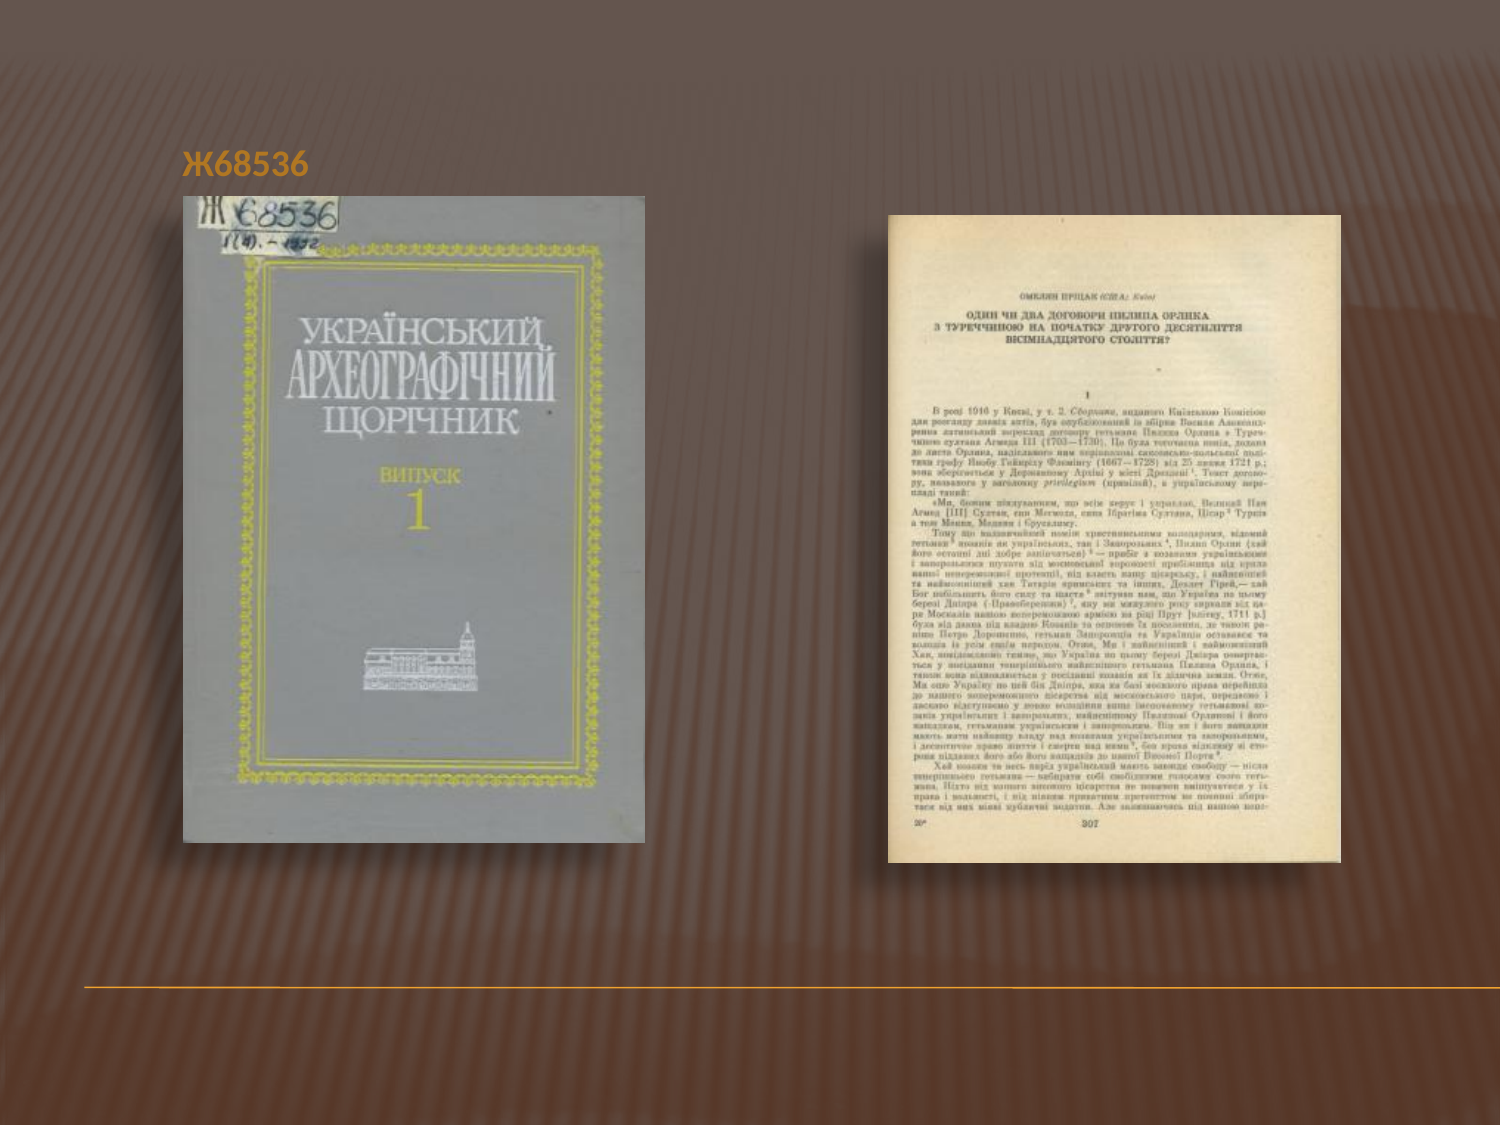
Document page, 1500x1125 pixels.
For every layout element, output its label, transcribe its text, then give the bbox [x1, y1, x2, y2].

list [182, 195, 645, 844]
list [888, 215, 1341, 863]
list Ж68536 [159, 109, 750, 215]
